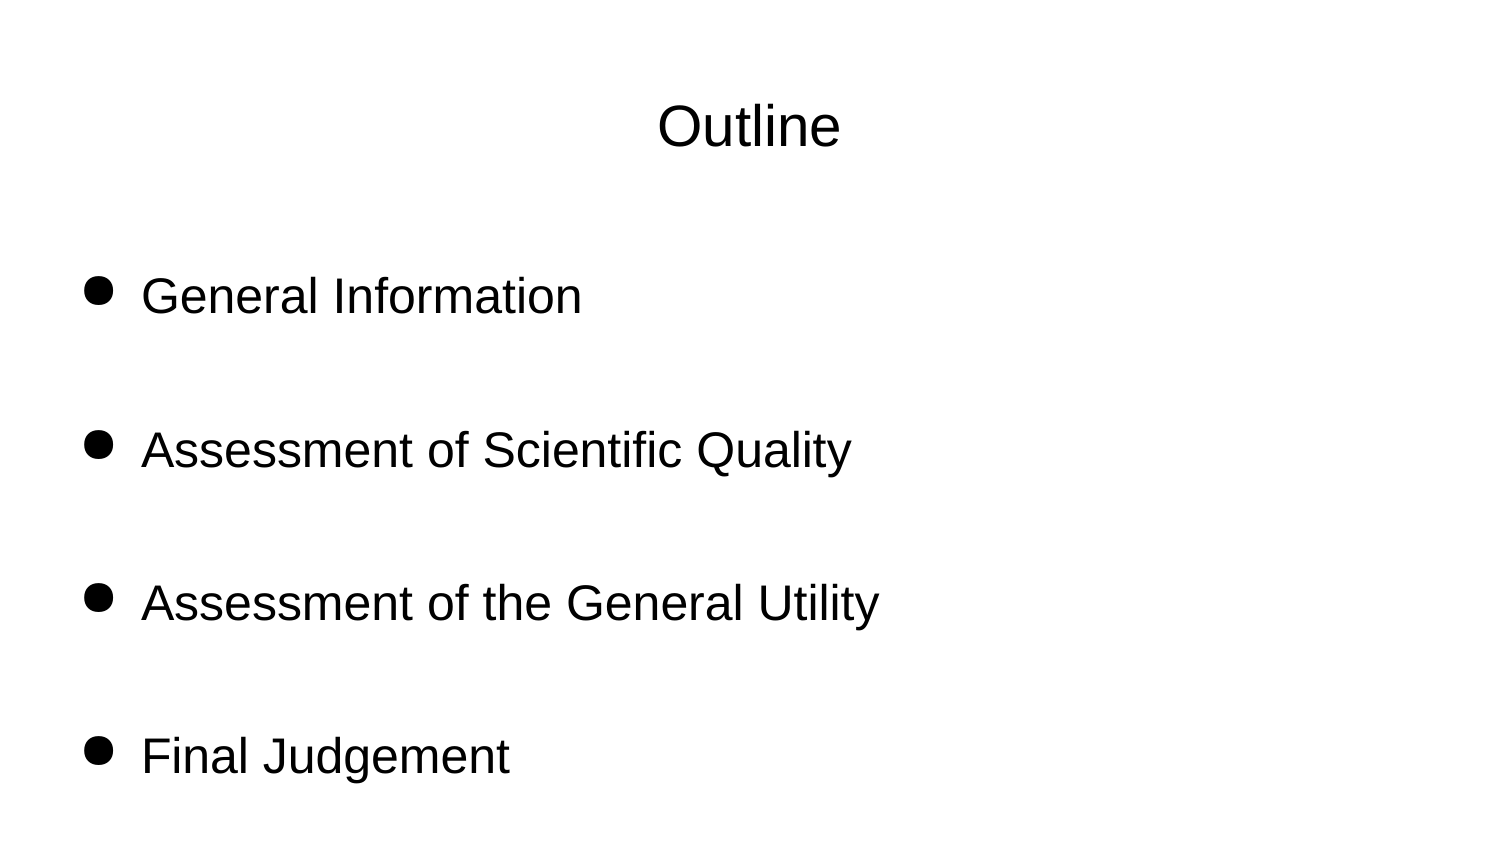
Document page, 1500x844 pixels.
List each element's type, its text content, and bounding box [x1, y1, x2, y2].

title Outline [51, 72, 1449, 167]
list General Information Assessment of Scientific Quality Assessment of the General Utility Final Judgement [51, 189, 1449, 750]
